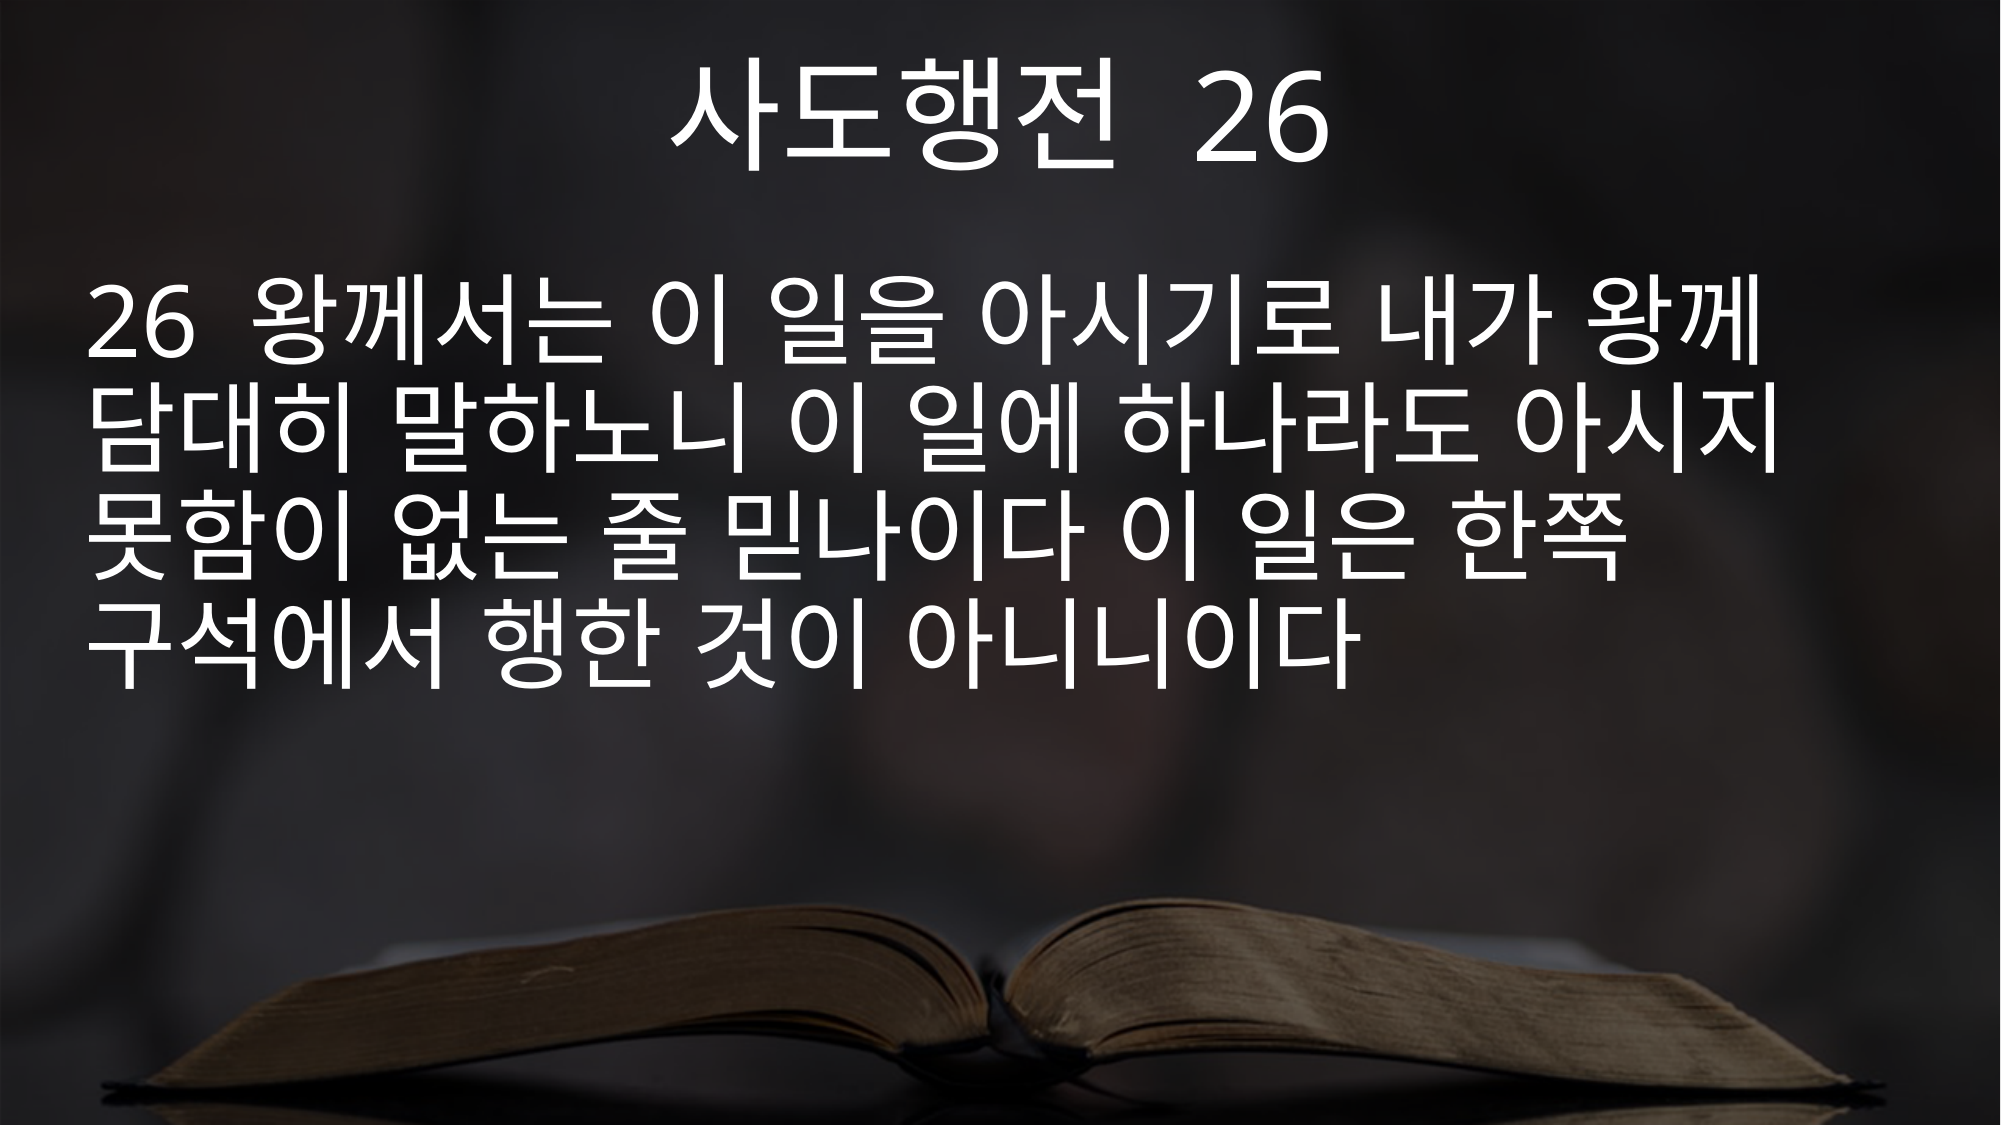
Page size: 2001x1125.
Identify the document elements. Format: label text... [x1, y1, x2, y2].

picture [0, 0, 2001, 1125]
footer 사도행전 26 [0, 32, 2000, 192]
list 26 왕께서는 이 일을 아시기로 내가 왕께 담대히 말하노니 이 일에 하나라도 아시지 못함이 없는 줄 믿나이다 이 일은 한쪽 구석에서 행한 것이 아니니이다 [69, 263, 1953, 423]
